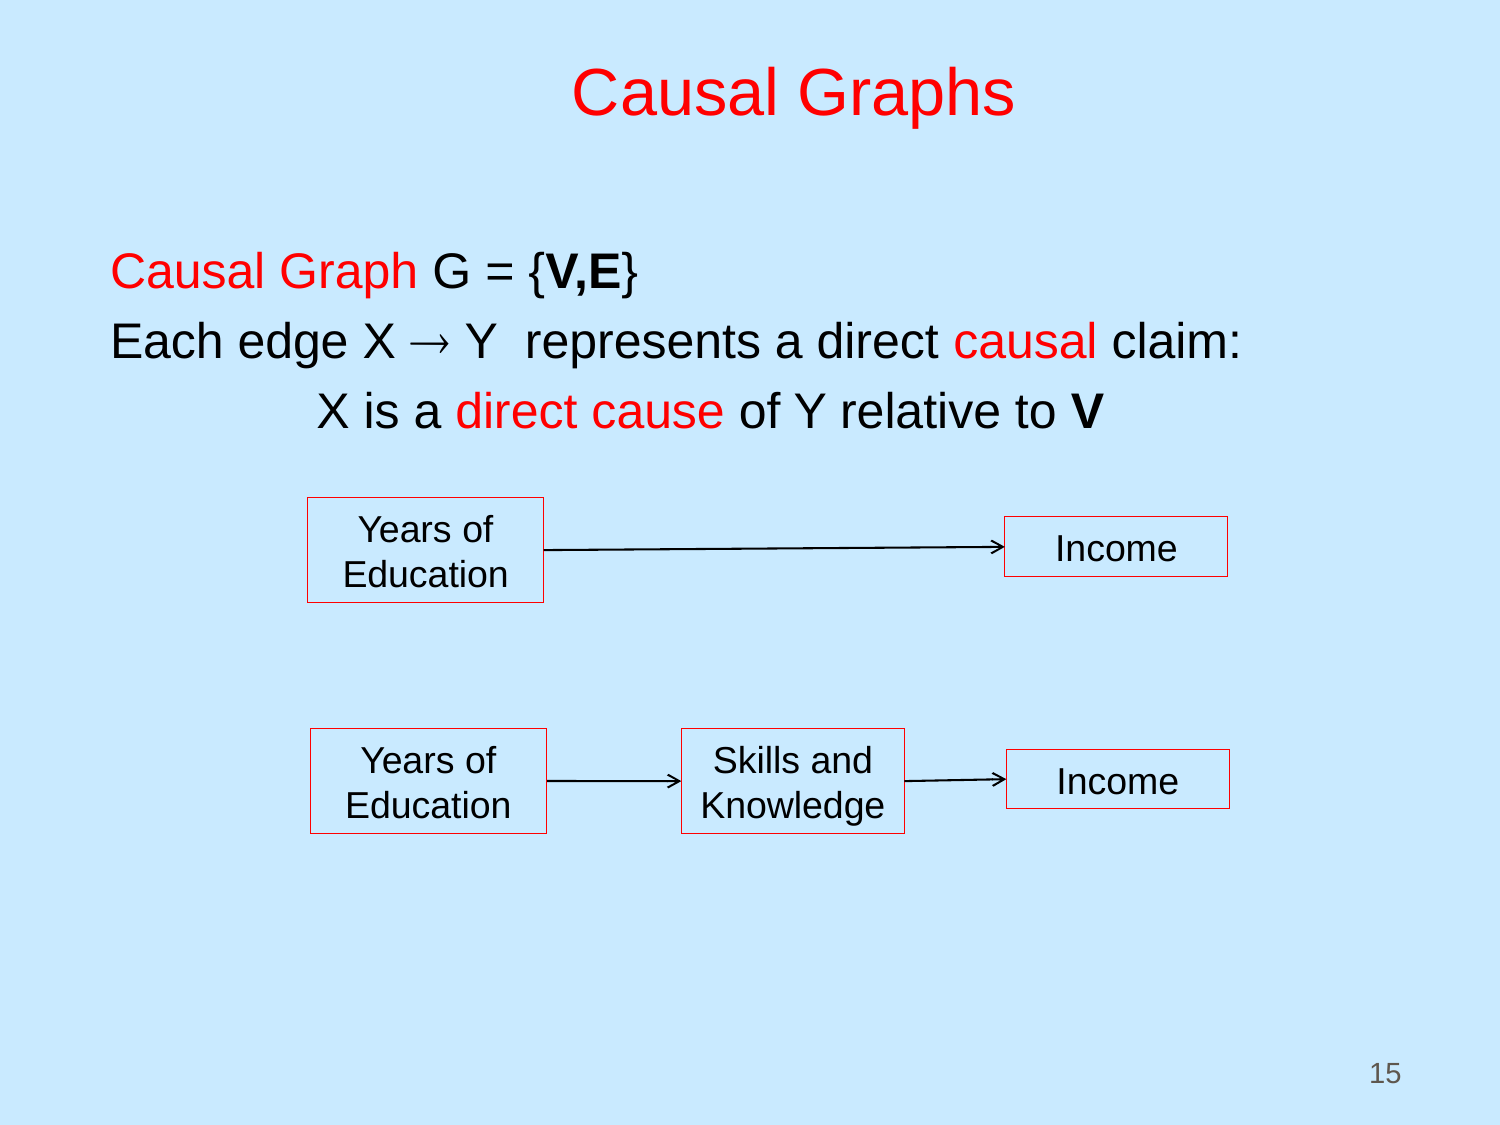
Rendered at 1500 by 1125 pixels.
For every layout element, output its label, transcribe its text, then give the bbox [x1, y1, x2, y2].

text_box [543, 547, 1006, 552]
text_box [309, 728, 1230, 836]
text_box Income [1004, 516, 1228, 577]
text_box Causal Graphs [482, 17, 1106, 137]
slide_number 15 [1103, 1021, 1417, 1098]
text_box Years of Education [307, 497, 544, 603]
list Causal Graph G = {V,E} Each edge X  Y represents a direct causal claim: X is a direct cause of Y relative to V [94, 231, 1438, 917]
